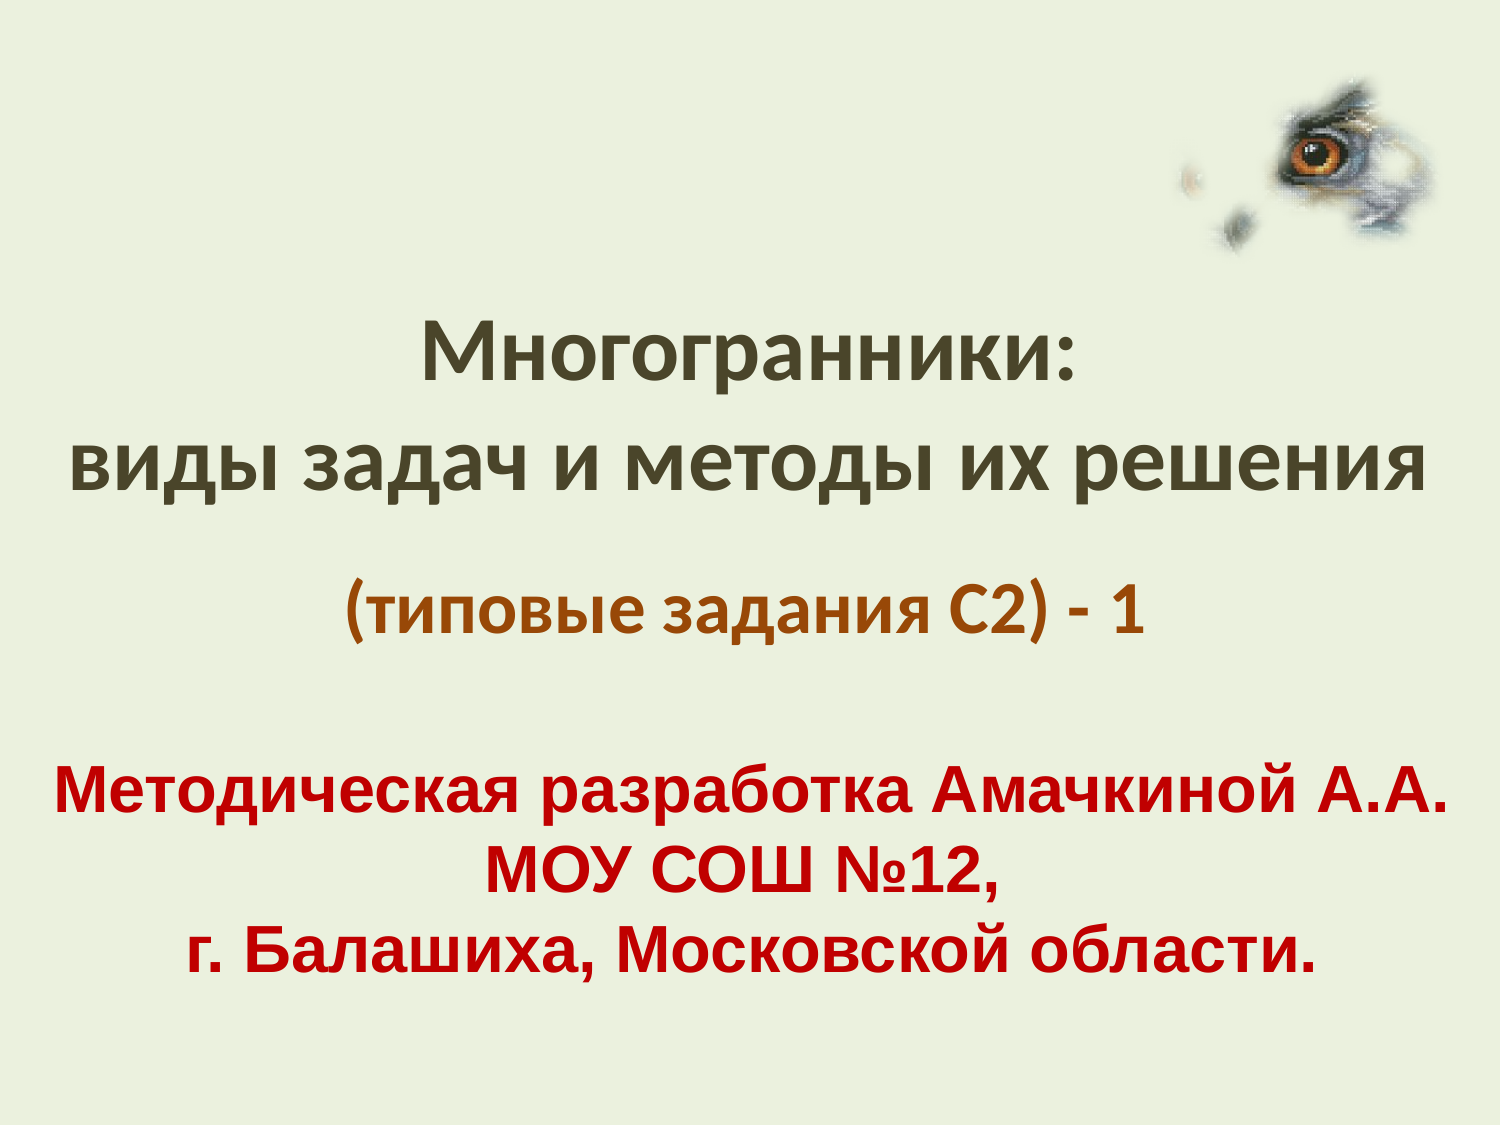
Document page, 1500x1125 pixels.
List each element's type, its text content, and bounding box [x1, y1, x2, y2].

text_box Многогранники: виды задач и методы их решения [52, 281, 1447, 517]
picture [1124, 46, 1472, 319]
text_box (типовые задания С2) - 1 [328, 550, 1162, 656]
text_box Методическая разработка Амачкиной А.А. МОУ СОШ №12, г. Балашиха, Московской области. [38, 738, 1467, 994]
